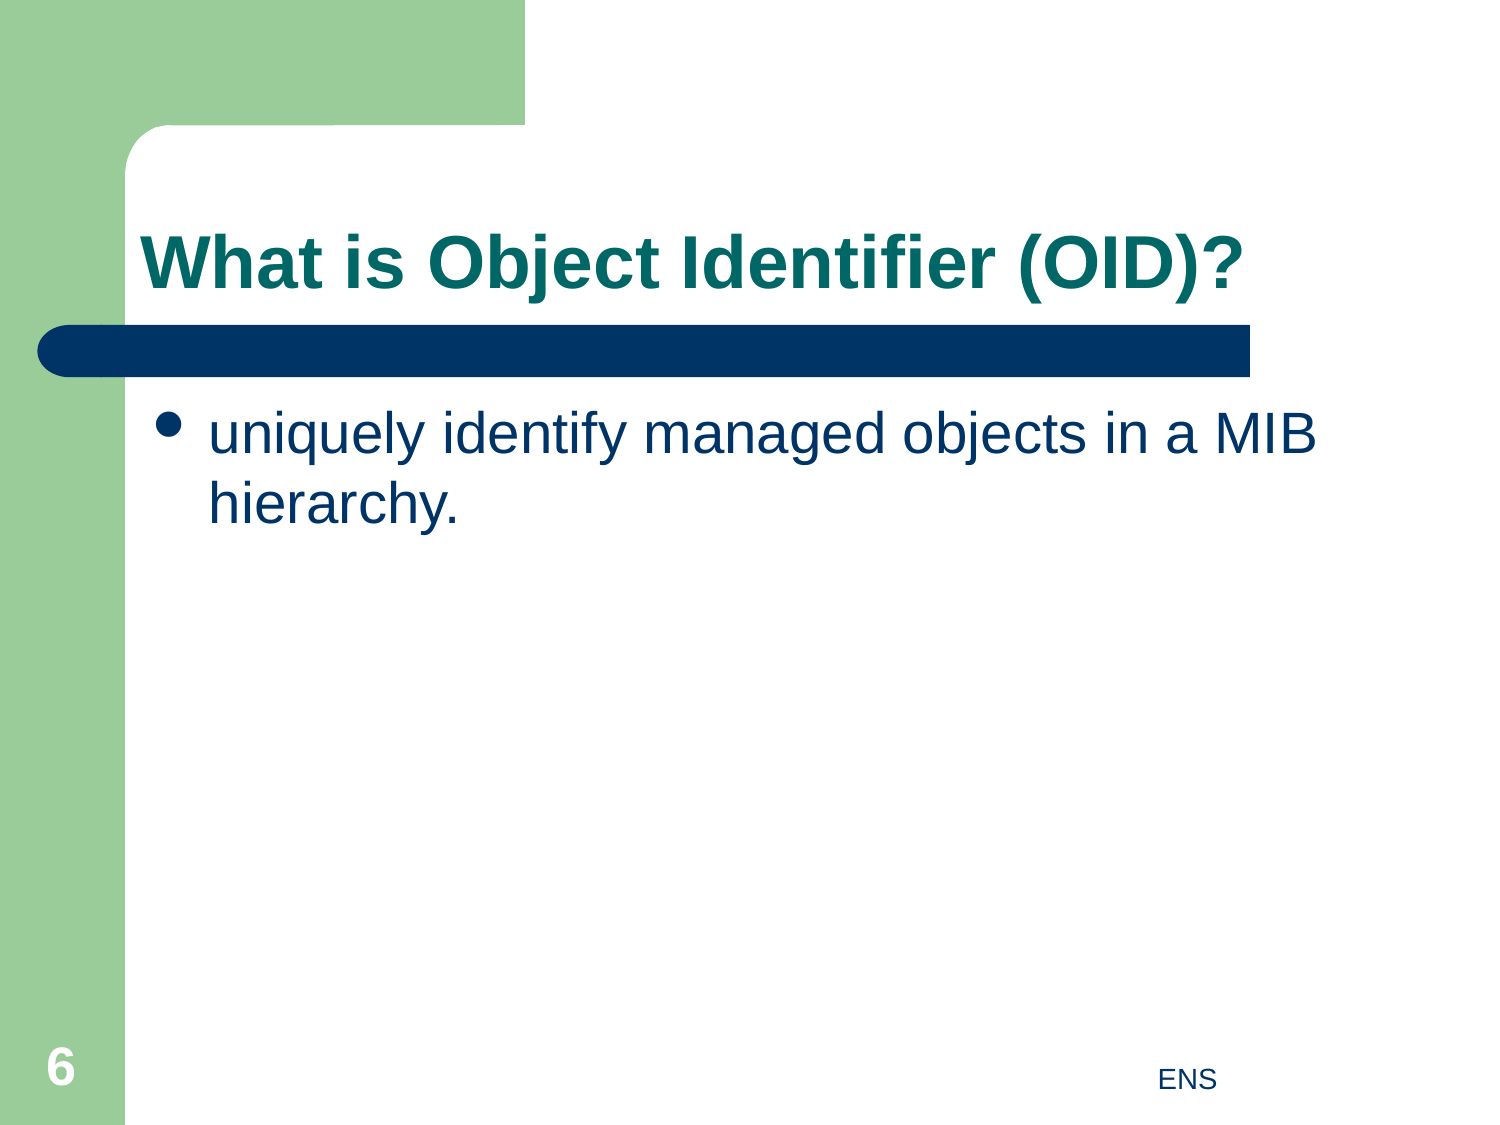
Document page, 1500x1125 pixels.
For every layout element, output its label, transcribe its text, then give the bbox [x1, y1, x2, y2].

title What is Object Identifier (OID)? [124, 124, 1426, 313]
footer ENS [949, 1024, 1426, 1104]
list uniquely identify managed objects in a MIB hierarchy. [137, 387, 1400, 999]
slide_number 6 [13, 1023, 111, 1105]
